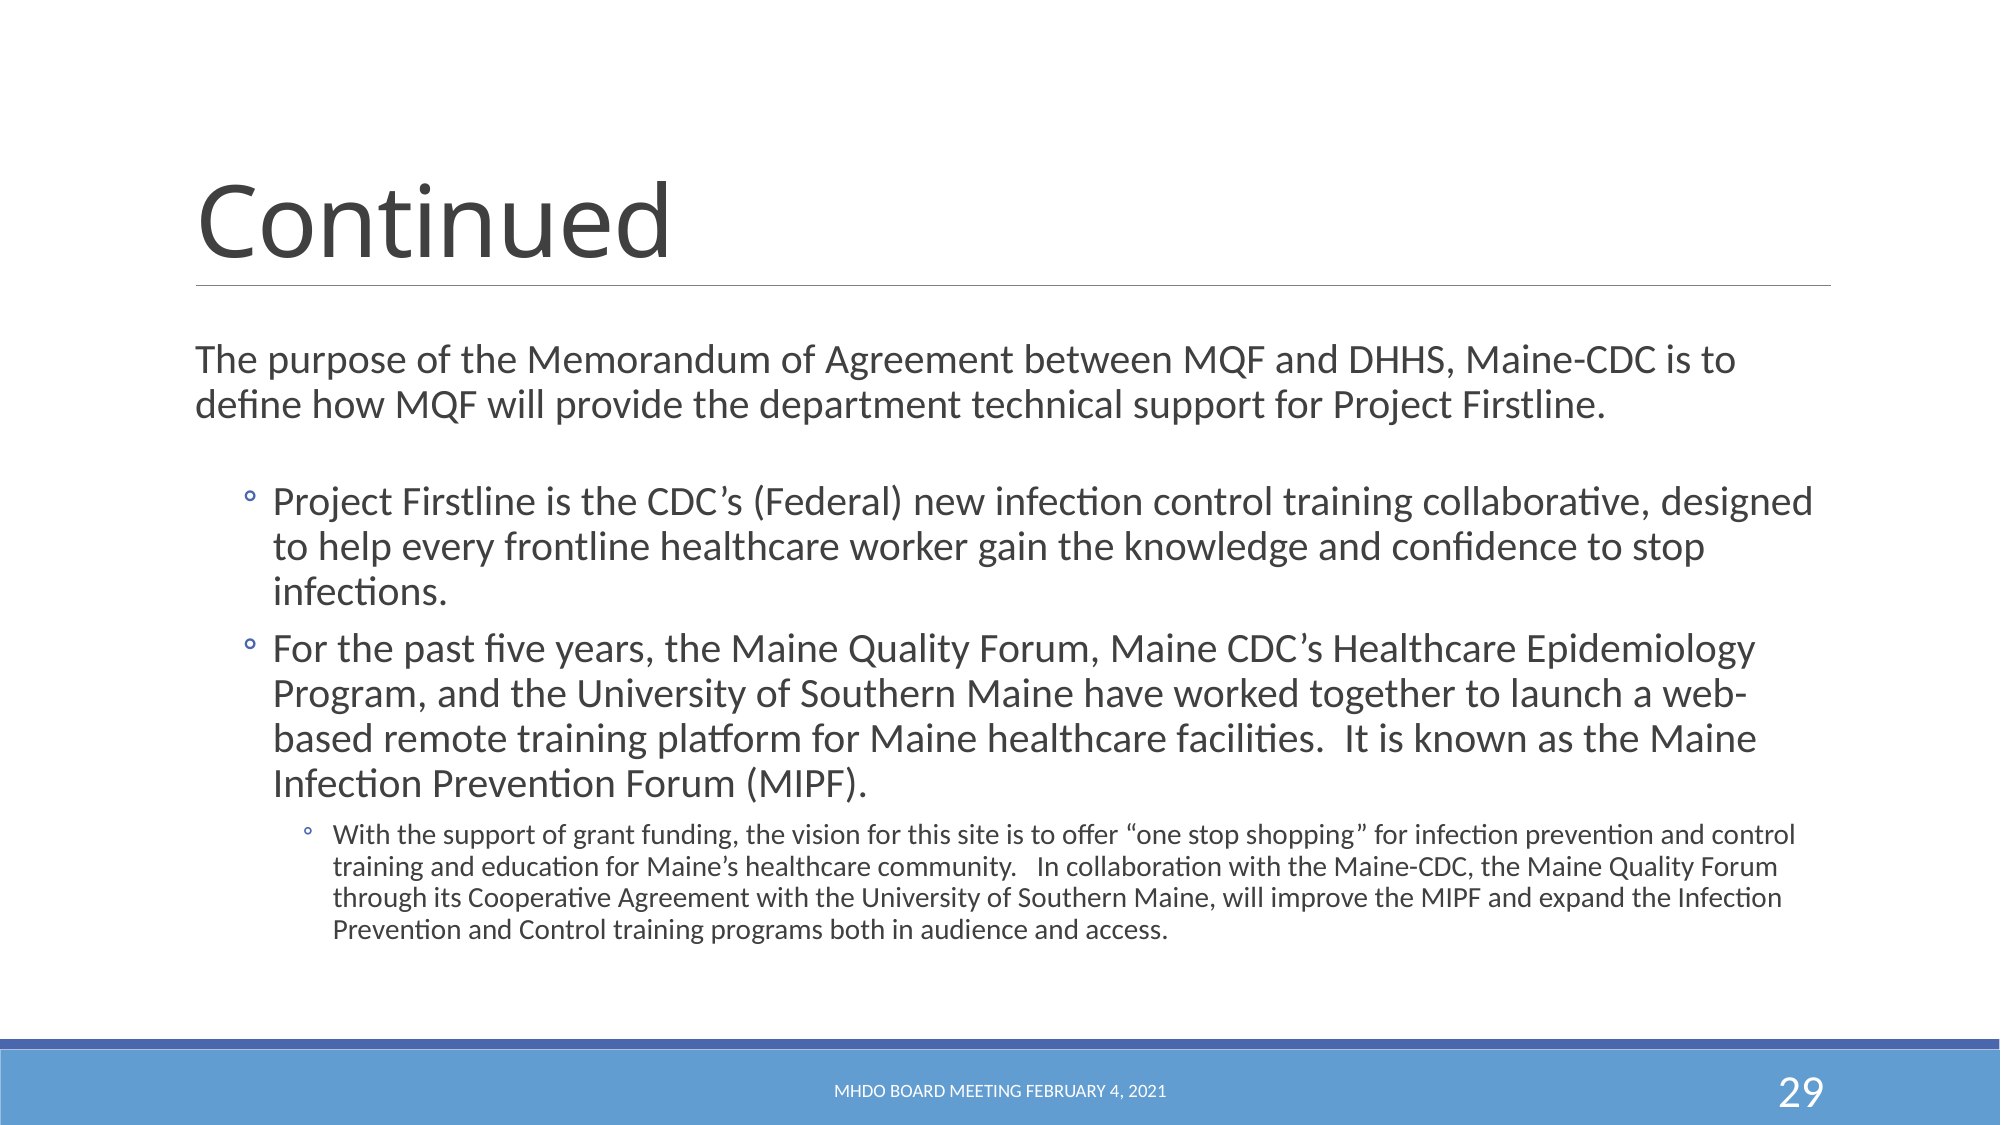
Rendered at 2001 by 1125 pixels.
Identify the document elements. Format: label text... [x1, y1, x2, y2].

title Continued [180, 47, 1840, 285]
list The purpose of the Memorandum of Agreement between MQF and DHHS, Maine-CDC is to define how MQF will provide the department technical support for Project Firstline. Project Firstline is the CDC’s (Federal) new infection control training collaborative, designed to help every frontline healthcare worker gain the knowledge and confidence to stop infections. For the past five years, the Maine Quality Forum, Maine CDC’s Healthcare Epidemiology Program, and the University of Southern Maine have worked together to launch a web-based remote training platform for Maine healthcare facilities. It is known as the Maine Infection Prevention Forum (MIPF). With the support of grant funding, the vision for this site is to offer “one stop shopping” for infection prevention and control training and education for Maine’s healthcare community. In collaboration with the Maine-CDC, the Maine Quality Forum through its Cooperative Agreement with the University of Southern Maine, will improve the MIPF and expand the Infection Prevention and Control training programs both in audience and access. [180, 329, 1840, 959]
slide_number 29 [1624, 1059, 1840, 1120]
footer MHDO Board Meeting February 4, 2021 [604, 1059, 1396, 1120]
